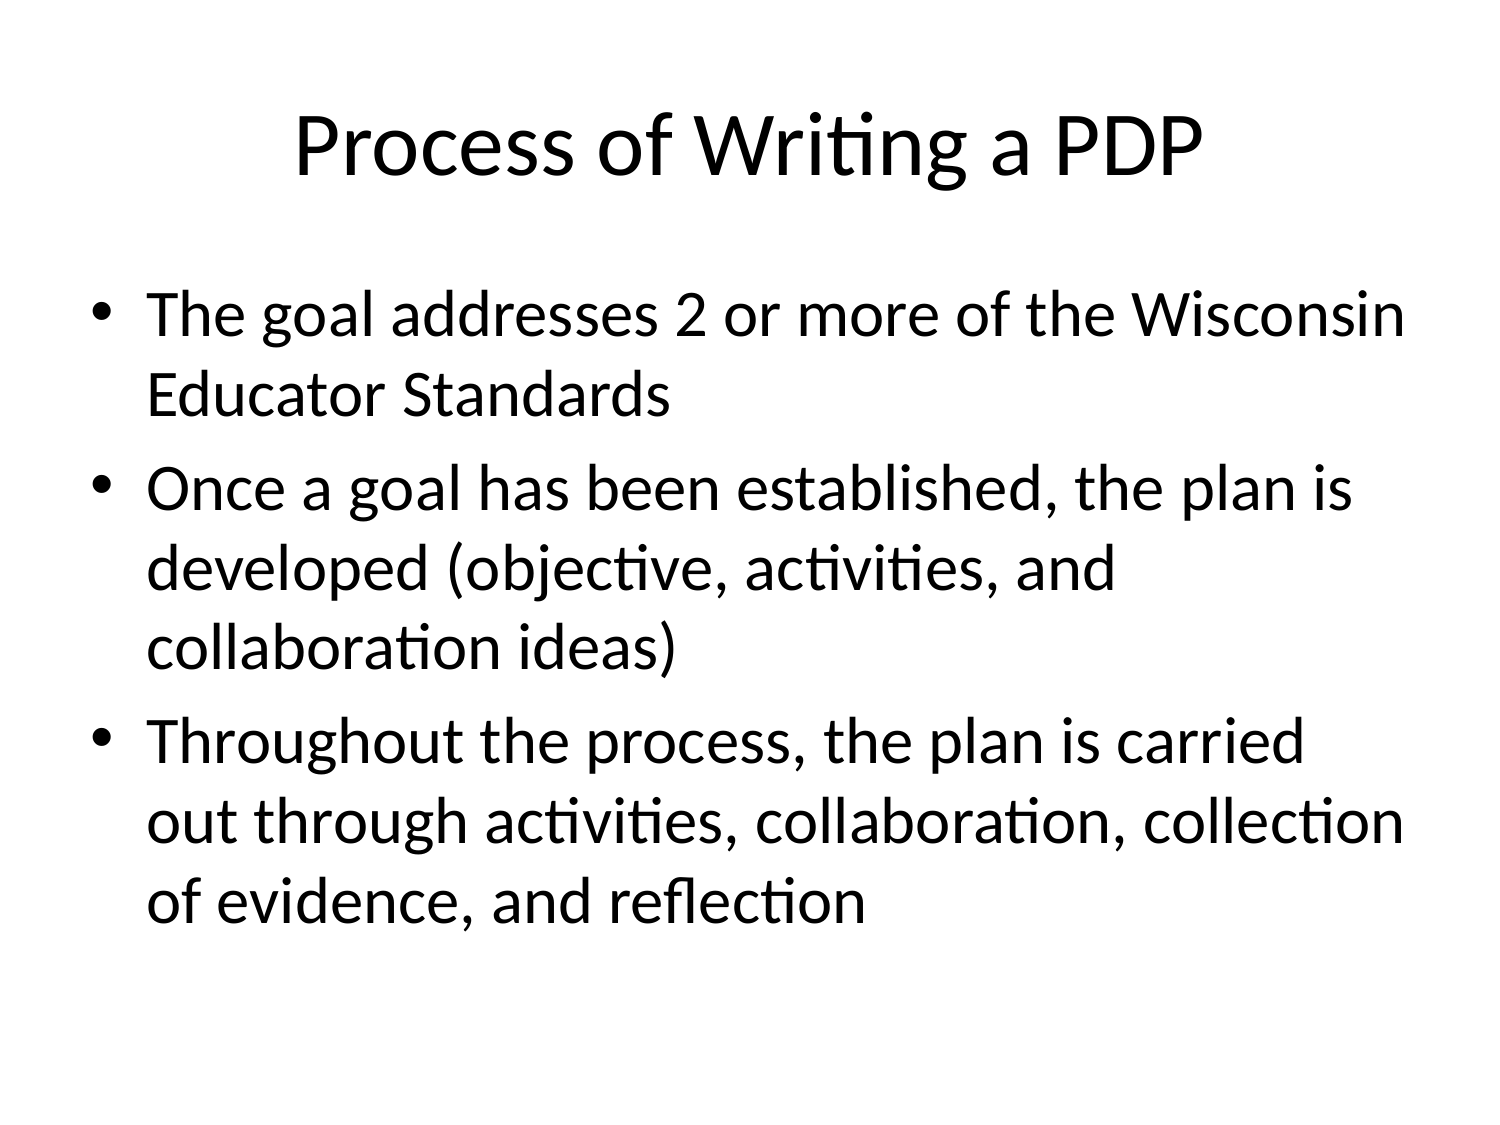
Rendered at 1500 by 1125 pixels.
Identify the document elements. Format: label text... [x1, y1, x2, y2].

list The goal addresses 2 or more of the Wisconsin Educator Standards Once a goal has been established, the plan is developed (objective, activities, and collaboration ideas) Throughout the process, the plan is carried out through activities, collaboration, collection of evidence, and reflection [75, 262, 1425, 1005]
title Process of Writing a PDP [75, 45, 1425, 233]
